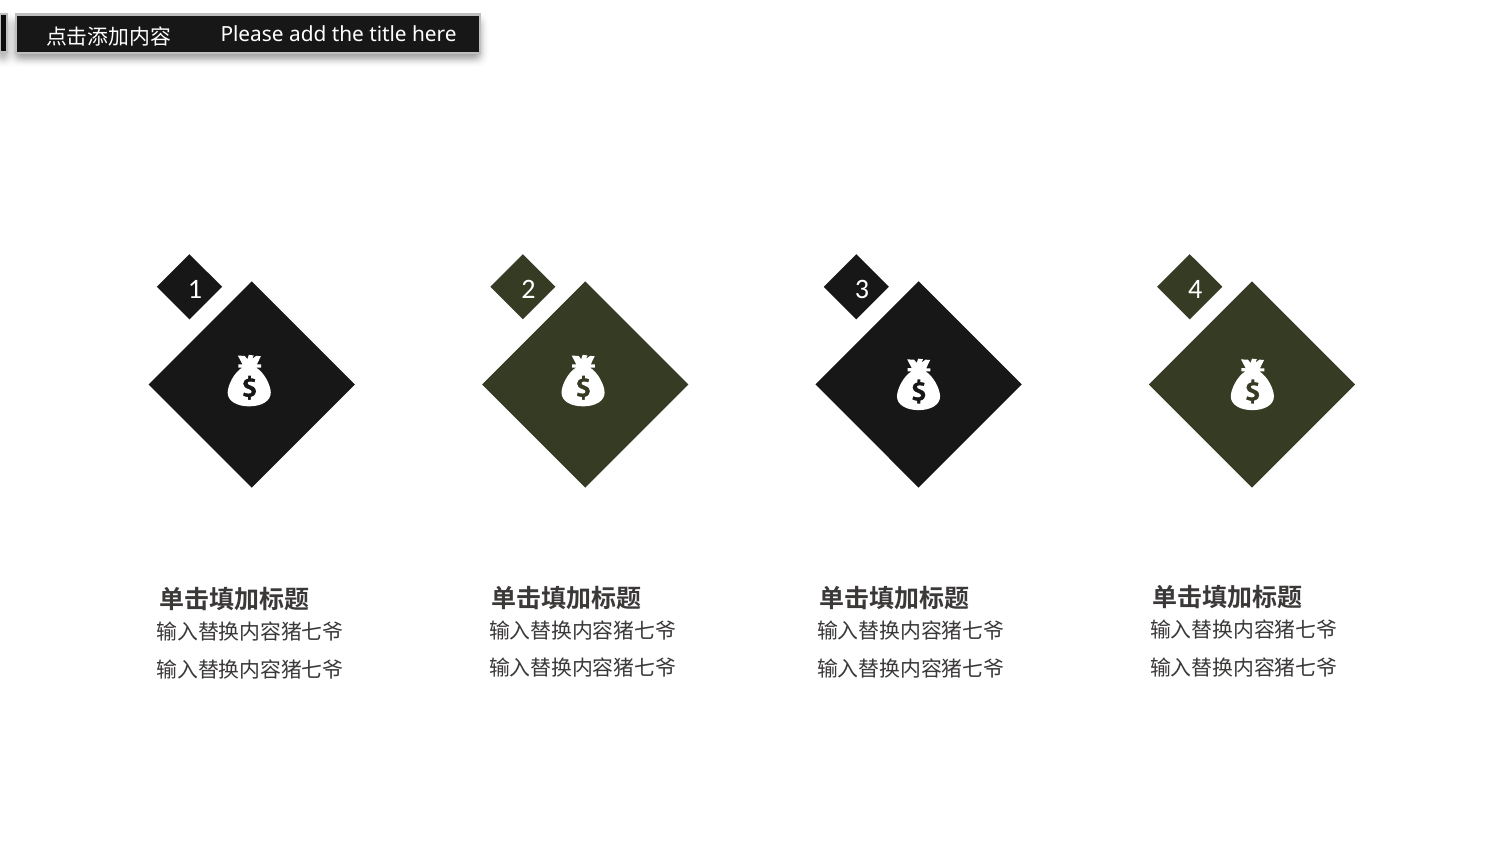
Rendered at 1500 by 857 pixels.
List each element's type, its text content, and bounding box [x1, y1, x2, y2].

text_box [226, 353, 272, 408]
text_box [814, 279, 1024, 490]
text_box 2 [488, 252, 557, 321]
text_box 输入替换内容猪七爷 输入替换内容猪七爷 [1082, 609, 1405, 687]
text_box [147, 279, 357, 490]
text_box [0, 13, 8, 53]
text_box [1147, 279, 1357, 490]
text_box 单击填加标题 [1125, 575, 1331, 612]
text_box [480, 279, 690, 490]
text_box [1229, 357, 1275, 412]
text_box [895, 357, 942, 412]
text_box 输入替换内容猪七爷 输入替换内容猪七爷 [421, 610, 744, 688]
text_box [560, 353, 606, 408]
text_box [15, 13, 481, 54]
text_box Please add the title here [205, 12, 472, 53]
text_box 单击填加标题 [131, 577, 338, 614]
text_box 单击填加标题 [464, 576, 670, 613]
text_box 1 [155, 252, 224, 321]
text_box 4 [1155, 252, 1224, 321]
text_box 单击填加标题 [792, 576, 998, 613]
text_box 3 [822, 252, 891, 321]
text_box 输入替换内容猪七爷 输入替换内容猪七爷 [88, 611, 412, 689]
text_box 输入替换内容猪七爷 输入替换内容猪七爷 [749, 610, 1072, 688]
